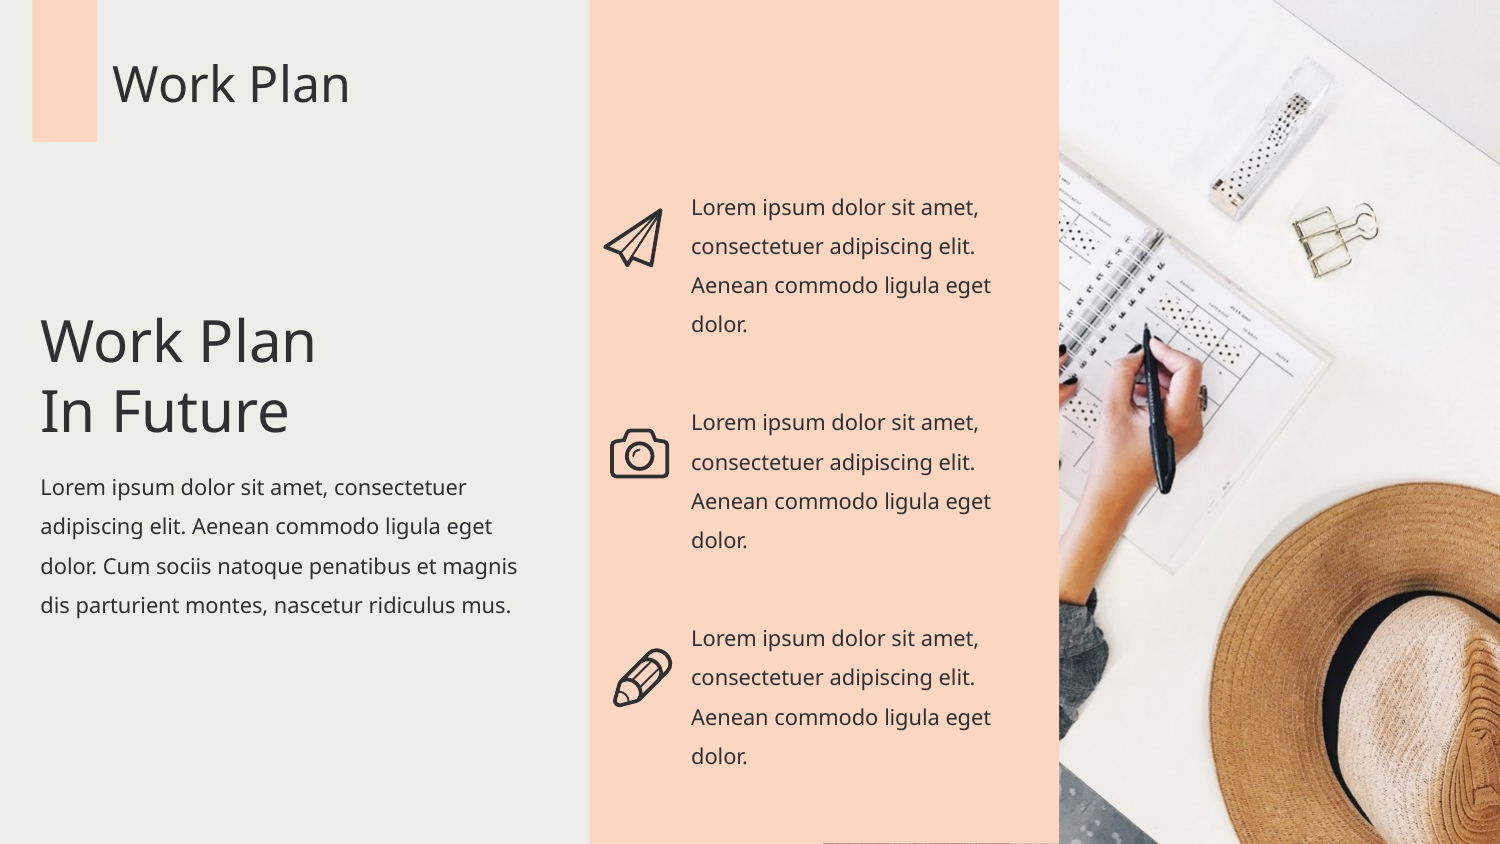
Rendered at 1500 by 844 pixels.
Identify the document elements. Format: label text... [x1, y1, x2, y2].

text_box Lorem ipsum dolor sit amet, consectetuer adipiscing elit. Aenean commodo ligula eget dolor. [676, 388, 823, 561]
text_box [610, 428, 670, 479]
text_box Work Plan In Future [25, 296, 346, 452]
picture [823, 0, 1500, 844]
text_box Work Plan [98, 44, 367, 120]
text_box [613, 648, 673, 708]
text_box [589, 0, 823, 844]
text_box [31, 0, 98, 143]
text_box Lorem ipsum dolor sit amet, consectetuer adipiscing elit. Aenean commodo ligula eget dolor. Cum sociis natoque penatibus et magnis dis parturient montes, nascetur ridiculus mus. [25, 453, 566, 626]
text_box Lorem ipsum dolor sit amet, consectetuer adipiscing elit. Aenean commodo ligula eget dolor. [676, 172, 823, 345]
text_box Lorem ipsum dolor sit amet, consectetuer adipiscing elit. Aenean commodo ligula eget dolor. [676, 603, 823, 776]
text_box [603, 208, 663, 268]
